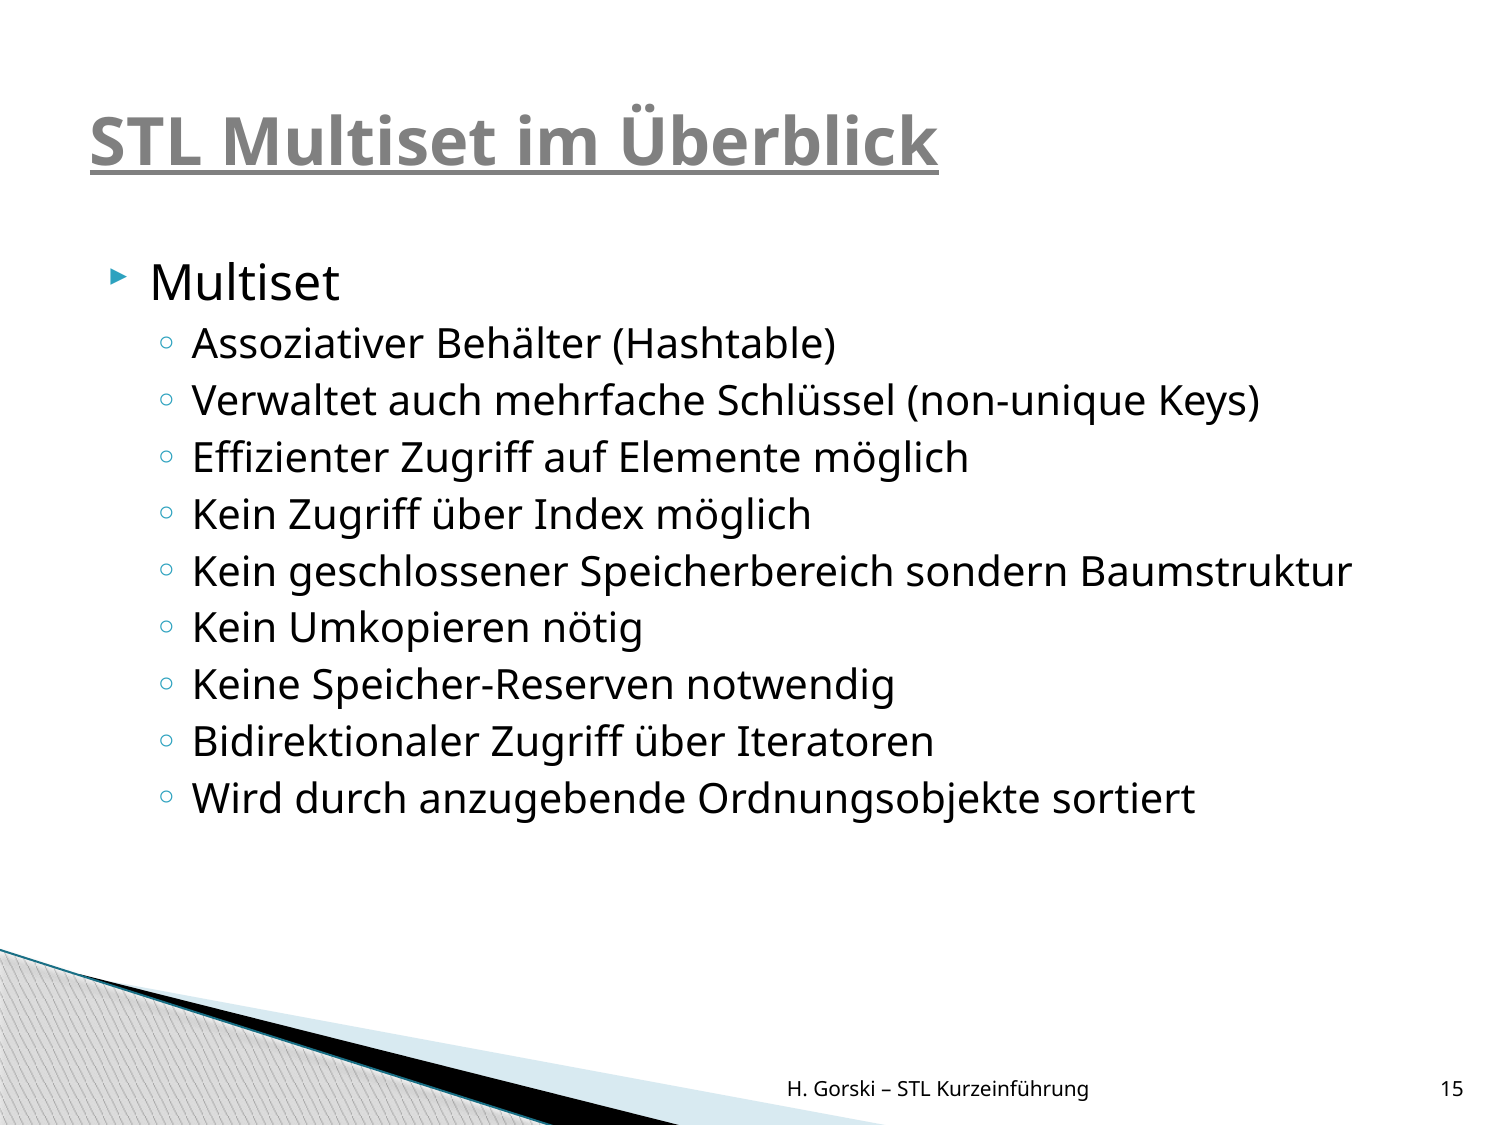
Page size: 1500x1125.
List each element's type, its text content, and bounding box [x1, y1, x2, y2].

list Multiset Assoziativer Behälter (Hashtable) Verwaltet auch mehrfache Schlüssel (non-unique Keys) Effizienter Zugriff auf Elemente möglich Kein Zugriff über Index möglich Kein geschlossener Speicherbereich sondern Baumstruktur Kein Umkopieren nötig Keine Speicher-Reserven notwendig Bidirektionaler Zugriff über Iteratoren Wird durch anzugebende Ordnungsobjekte sortiert [75, 243, 1425, 986]
slide_number 15 [1418, 1051, 1479, 1112]
footer H. Gorski – STL Kurzeinführung [718, 1051, 1105, 1112]
title STL Multiset im Überblick [75, 45, 1425, 233]
